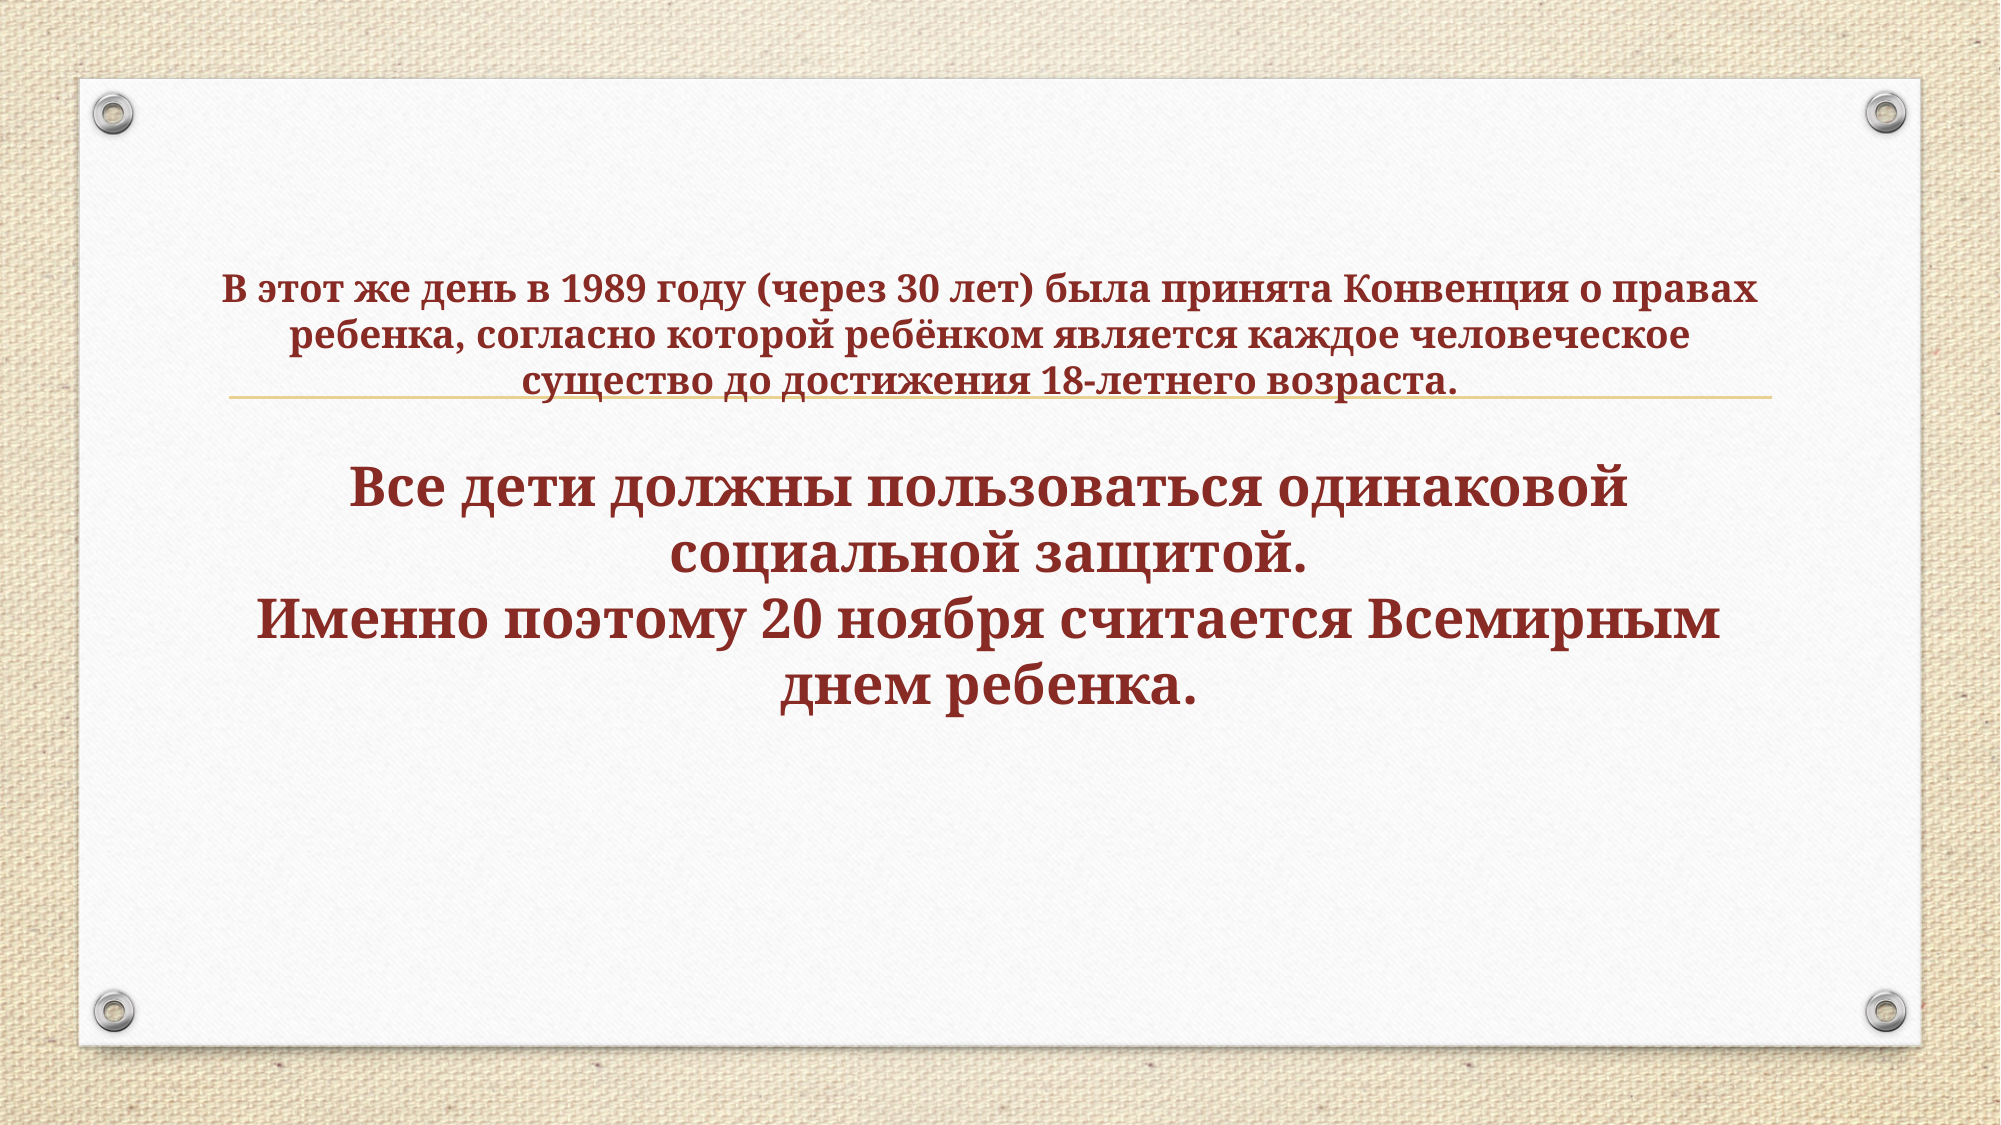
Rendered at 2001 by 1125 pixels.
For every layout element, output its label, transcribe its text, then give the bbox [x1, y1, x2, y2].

picture [0, 0, 2001, 1125]
title В этот же день в 1989 году (через 30 лет) была принята Конвенция о правах ребенка, согласно которой ребёнком является каждое человеческое существо до достижения 18-летнего возраста. Все дети должны пользоваться одинаковой социальной защитой. Именно поэтому 20 ноября считается Всемирным днем ребенка. [194, 103, 1786, 860]
